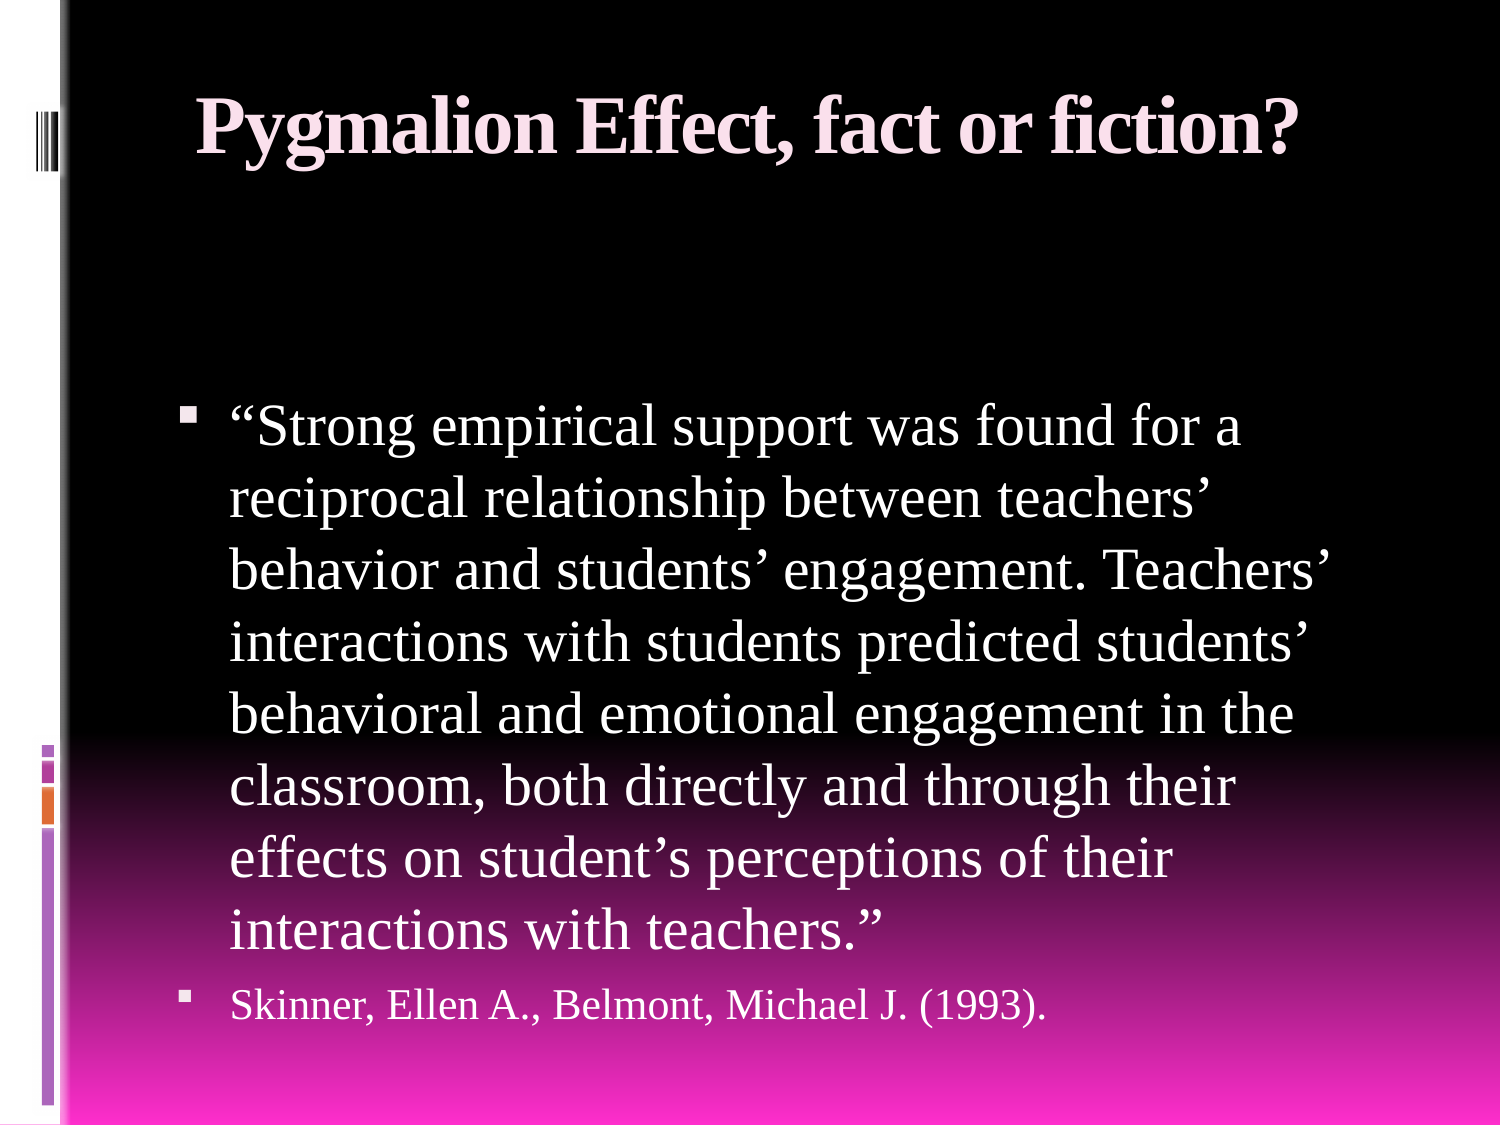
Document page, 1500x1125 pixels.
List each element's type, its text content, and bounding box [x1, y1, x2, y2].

title Pygmalion Effect, fact or fiction? [75, 62, 1425, 250]
list “Strong empirical support was found for a reciprocal relationship between teachers’ behavior and students’ engagement. Teachers’ interactions with students predicted students’ behavioral and emotional engagement in the classroom, both directly and through their effects on student’s perceptions of their interactions with teachers.” Skinner, Ellen A., Belmont, Michael J. (1993). [150, 292, 1425, 1043]
